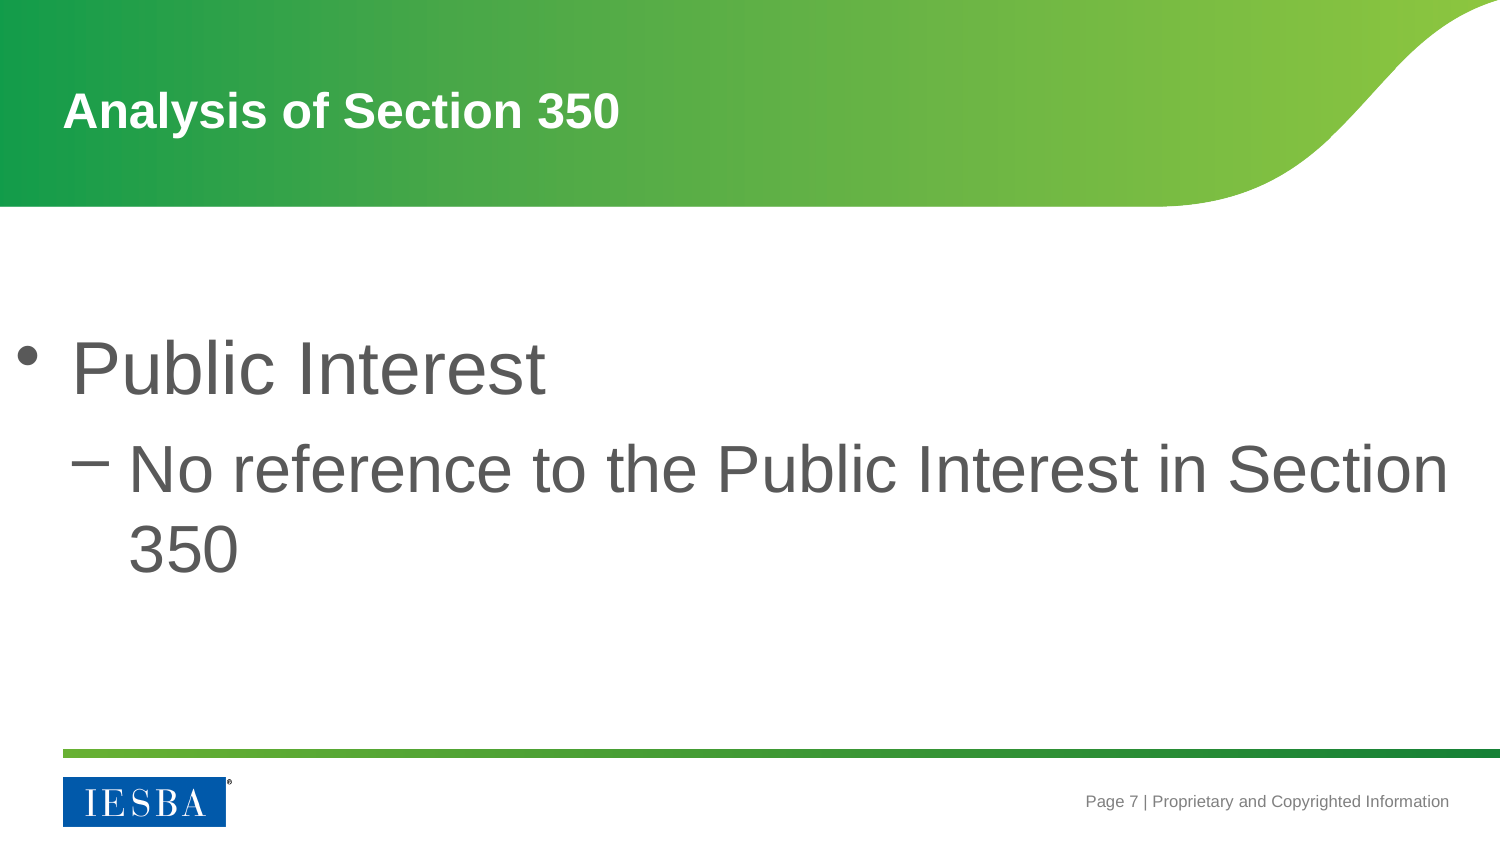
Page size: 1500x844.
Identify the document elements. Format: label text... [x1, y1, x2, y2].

title Analysis of Section 350 [62, 75, 1300, 142]
picture [63, 777, 232, 827]
picture [0, 0, 1500, 207]
list Public Interest No reference to the Public Interest in Section 350 [0, 209, 1500, 747]
